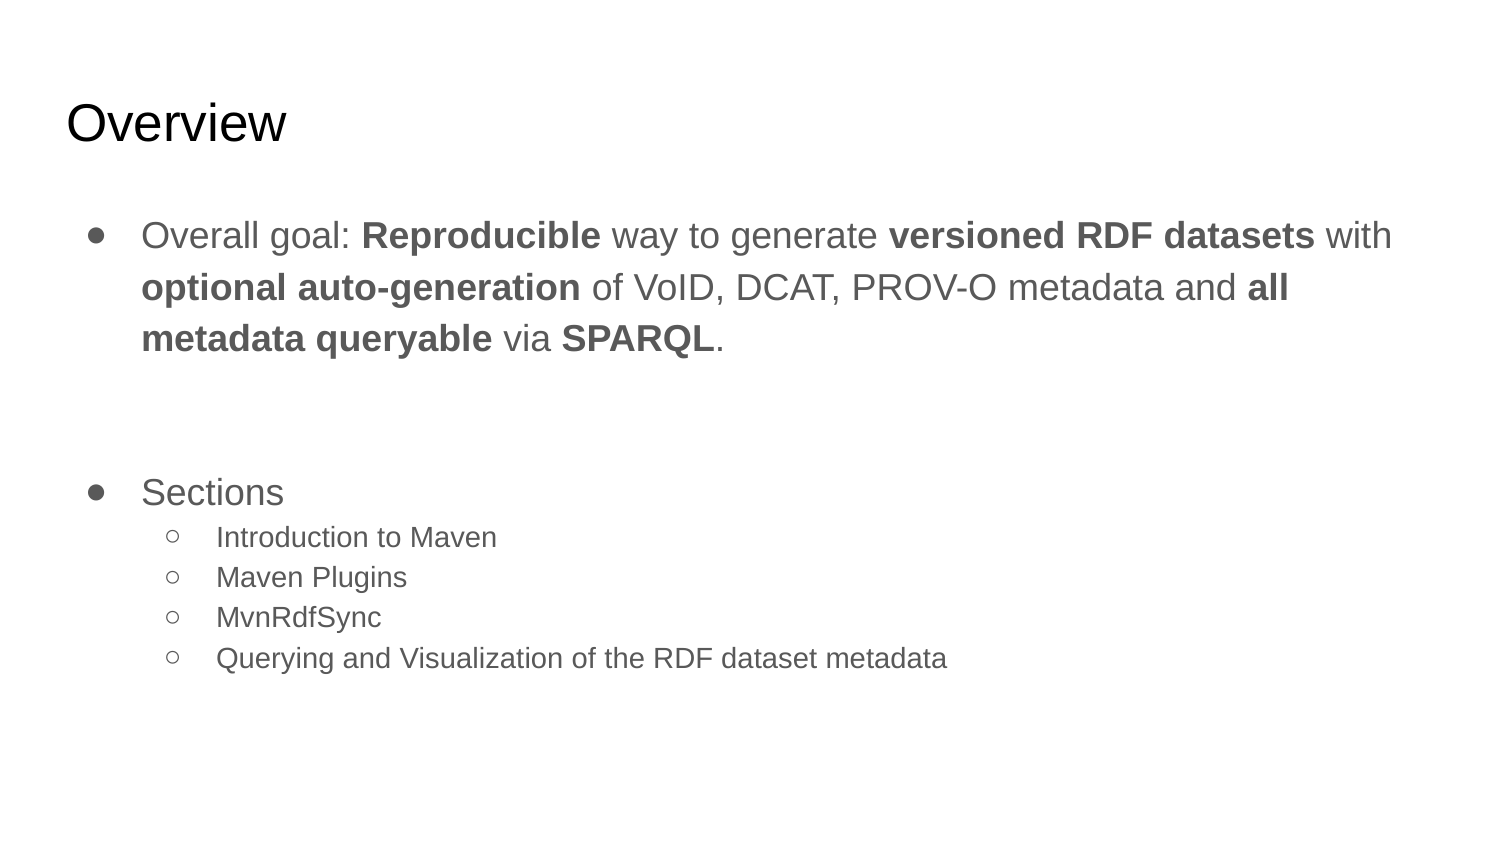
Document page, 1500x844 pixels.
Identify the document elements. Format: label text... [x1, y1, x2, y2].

title Overview [51, 72, 1449, 167]
list Overall goal: Reproducible way to generate versioned RDF datasets with optional auto-generation of VoID, DCAT, PROV-O metadata and all metadata queryable via SPARQL. Sections Introduction to Maven Maven Plugins MvnRdfSync Querying and Visualization of the RDF dataset metadata [51, 189, 1449, 732]
